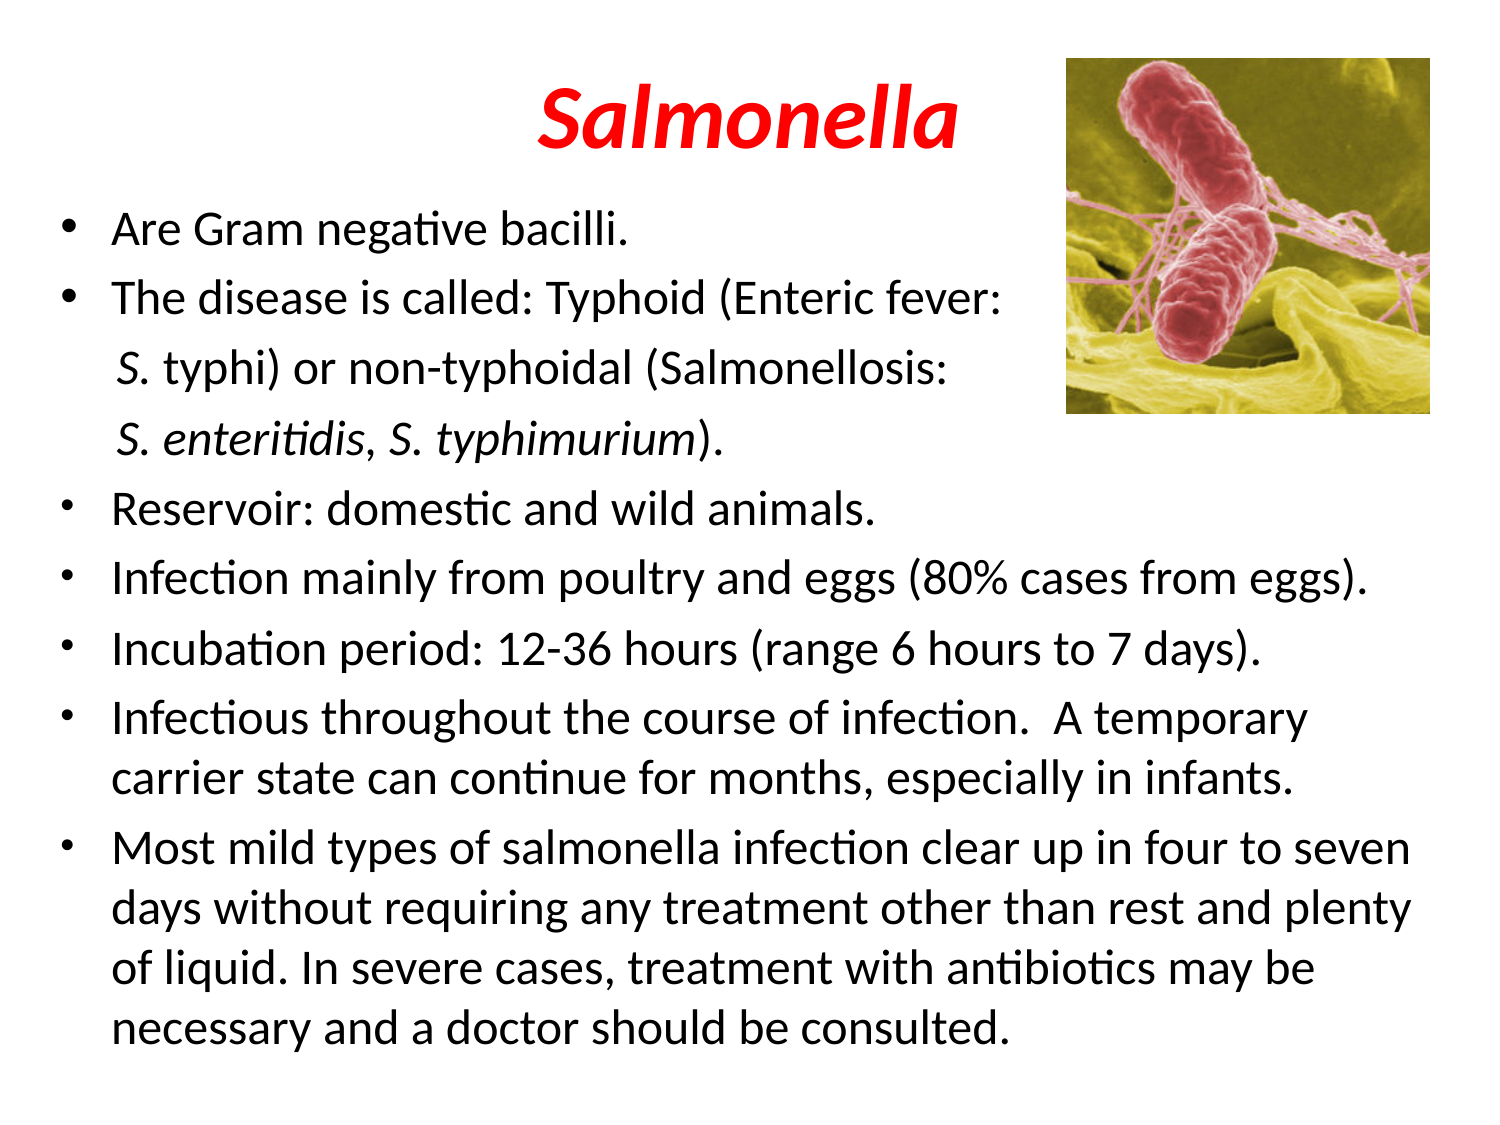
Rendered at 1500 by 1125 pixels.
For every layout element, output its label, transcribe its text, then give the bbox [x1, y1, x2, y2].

list Are Gram negative bacilli. The disease is called: Typhoid (Enteric fever: S. typhi) or non-typhoidal (Salmonellosis: S. enteritidis, S. typhimurium). Reservoir: domestic and wild animals. Infection mainly from poultry and eggs (80% cases from eggs). Incubation period: 12-36 hours (range 6 hours to 7 days). Infectious throughout the course of infection. A temporary carrier state can continue for months, especially in infants. Most mild types of salmonella infection clear up in four to seven days without requiring any treatment other than rest and plenty of liquid. In severe cases, treatment with antibiotics may be necessary and a doctor should be consulted. [45, 187, 1442, 1103]
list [1066, 58, 1430, 414]
title Salmonella [75, 35, 1425, 187]
